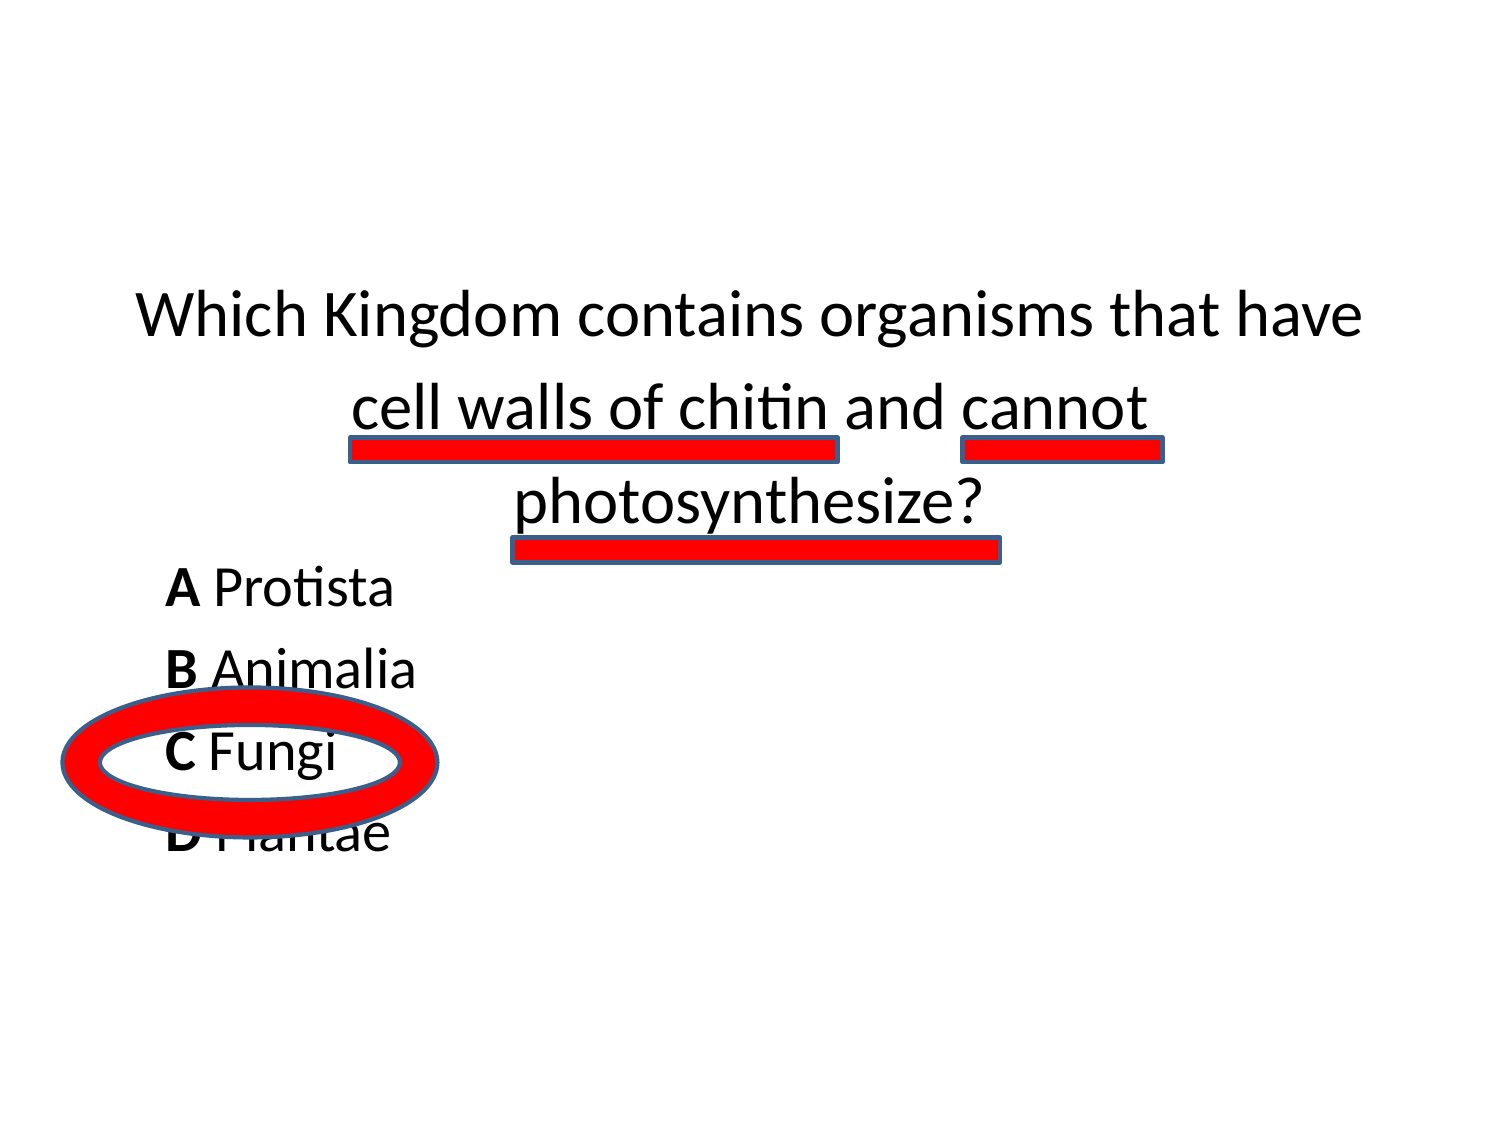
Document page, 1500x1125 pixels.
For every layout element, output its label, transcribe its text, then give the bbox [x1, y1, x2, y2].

text_box [960, 435, 1165, 464]
text_box [510, 535, 1002, 565]
text_box [348, 435, 840, 464]
text_box [60, 685, 440, 840]
list Which Kingdom contains organisms that have cell walls of chitin and cannot photosynthesize? A Protista B Animalia C Fungi D Plantae [75, 262, 1425, 1005]
